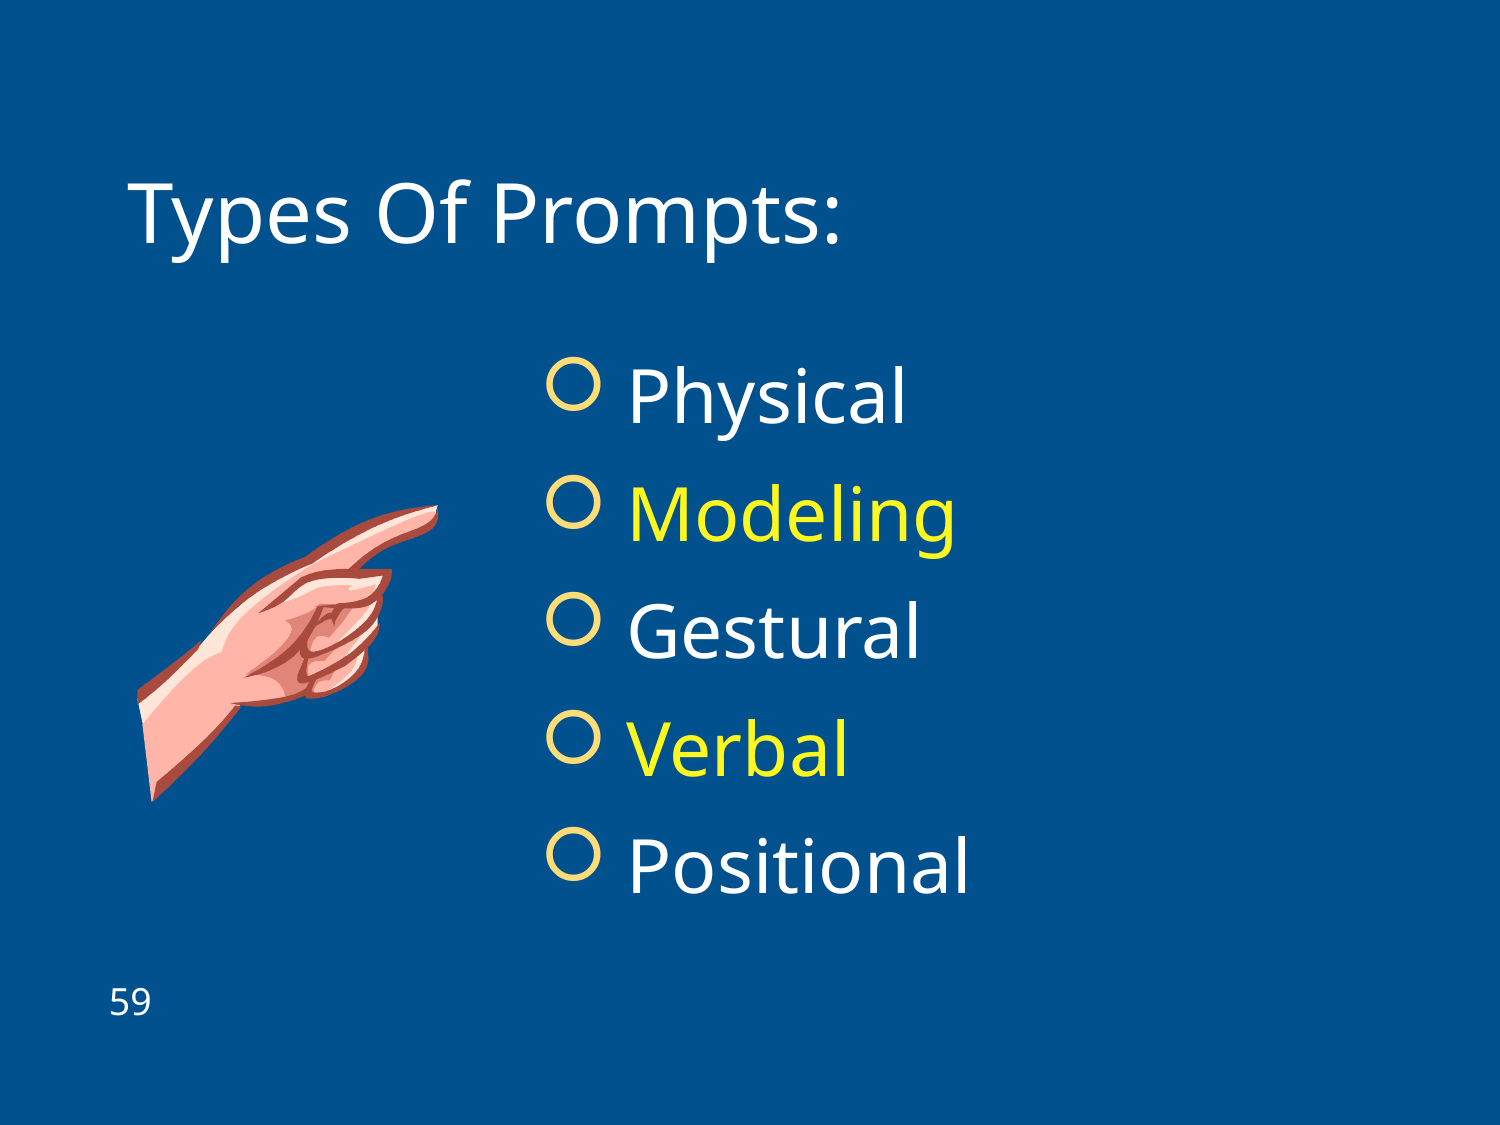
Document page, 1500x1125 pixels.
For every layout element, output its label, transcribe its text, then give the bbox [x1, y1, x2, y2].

picture [136, 499, 444, 808]
list Physical Modeling Gestural Verbal Positional [525, 350, 1500, 1025]
title Types Of Prompts: [112, 149, 1463, 270]
slide_number 59 [93, 976, 194, 1037]
